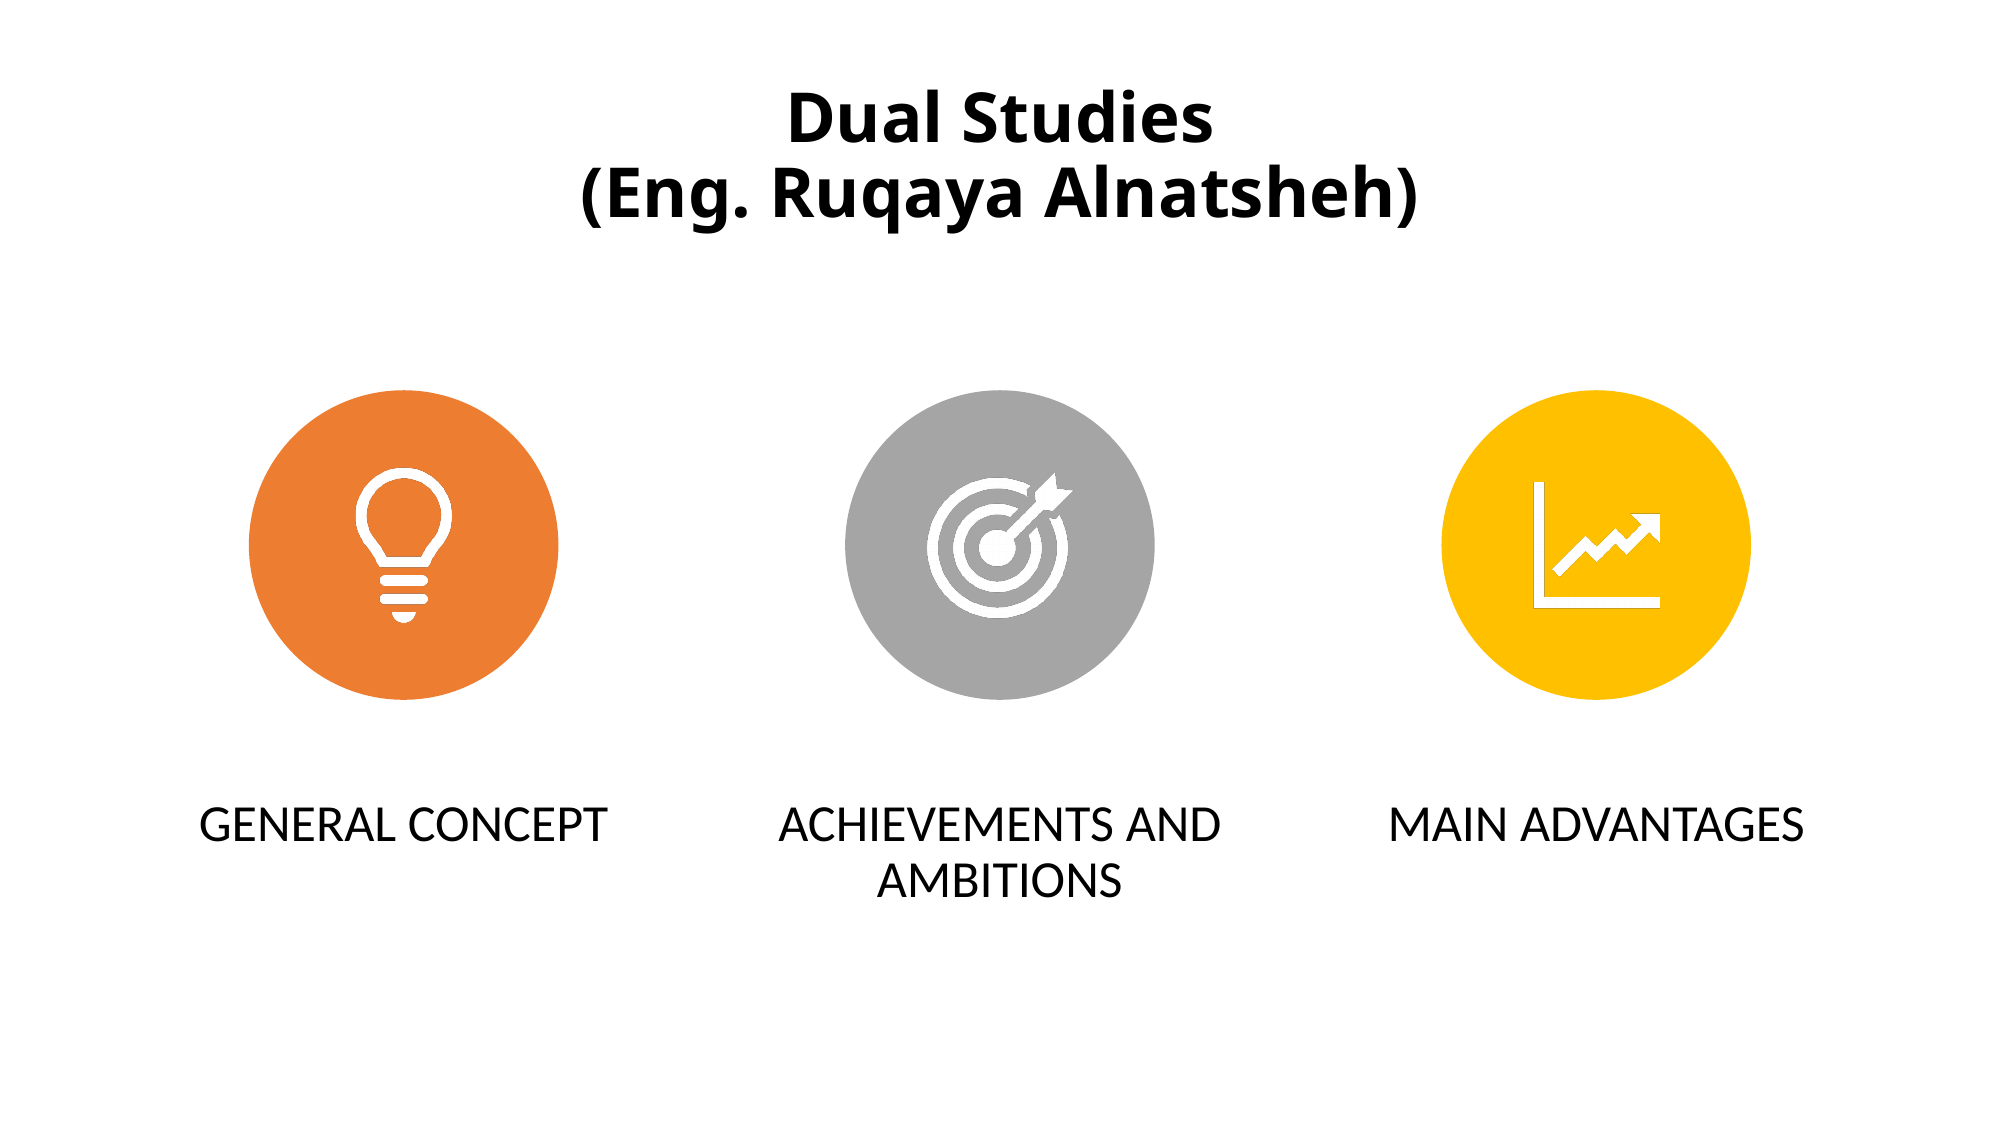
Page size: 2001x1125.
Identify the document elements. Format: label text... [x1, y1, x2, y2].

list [137, 295, 1863, 1010]
title Dual Studies (Eng. Ruqaya Alnatsheh) [137, 75, 1863, 241]
